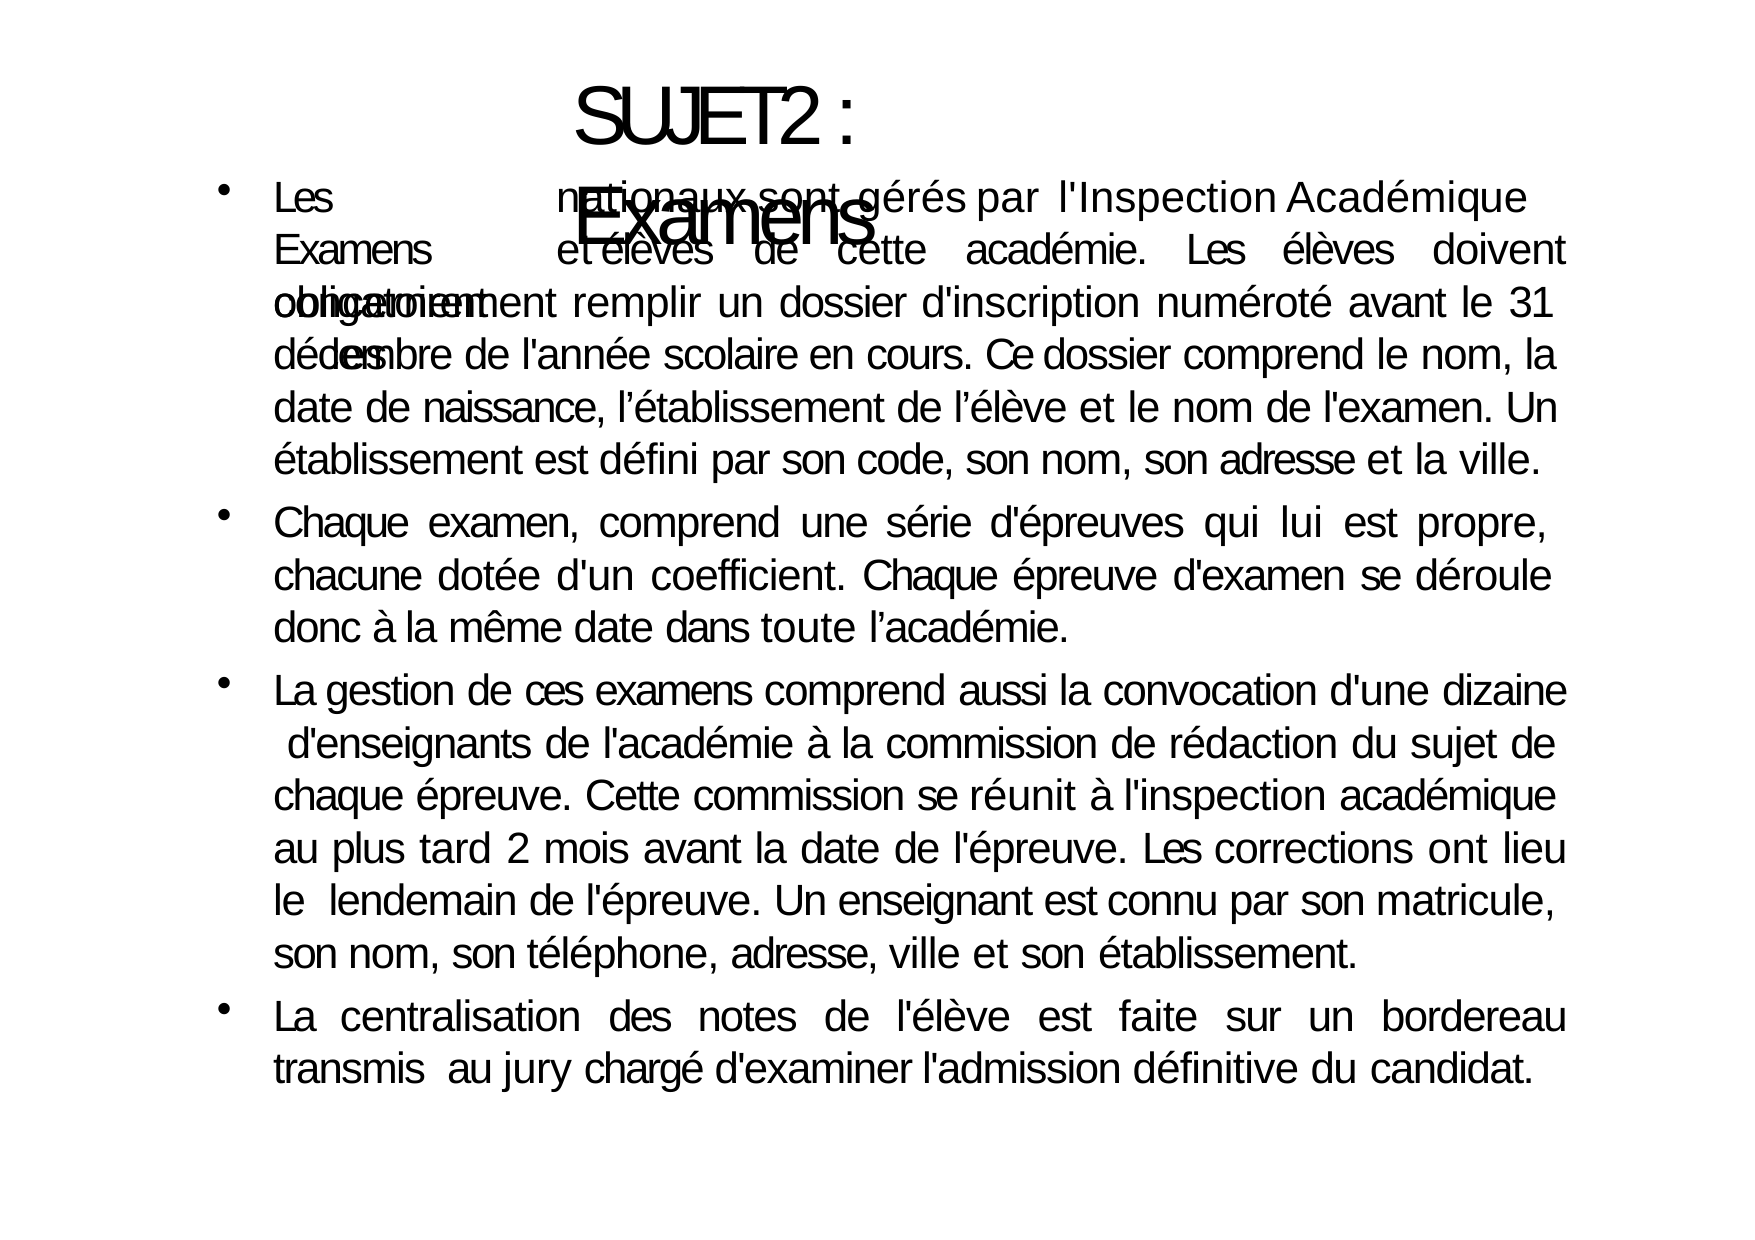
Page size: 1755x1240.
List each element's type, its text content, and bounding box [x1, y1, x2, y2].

text_box nationaux sont gérés par l'Inspection Académique et [565, 166, 1567, 271]
list obligatoirement remplir un dossier d'inscription numéroté avant le 31 décembre de l'année scolaire en cours. Ce dossier comprend le nom, la date de naissance, l’établissement de l’élève et le nom de l'examen. Un établissement est défini par son code, son nom, son adresse et la ville. Chaque examen, comprend une série d'épreuves qui lui est propre, chacune dotée d'un coefficient. Chaque épreuve d'examen se déroule donc à la même date dans toute l’académie. La gestion de ces examens comprend aussi la convocation d'une dizaine d'enseignants de l'académie à la commission de rédaction du sujet de chaque épreuve. Cette commission se réunit à l'inspection académique au plus tard 2 mois avant la date de l'épreuve. Les corrections ont lieu le lendemain de l'épreuve. Un enseignant est connu par son matricule, son nom, son téléphone, adresse, ville et son établissement. La centralisation des notes de l'élève est faite sur un bordereau transmis au jury chargé d'examiner l'admission définitive du candidat. [214, 271, 1568, 1093]
text_box élèves de cette académie. Les élèves doivent [598, 219, 1567, 271]
text_box Les Examens concernent les [214, 166, 565, 271]
title SUJET2 : Examens [570, 59, 1175, 166]
